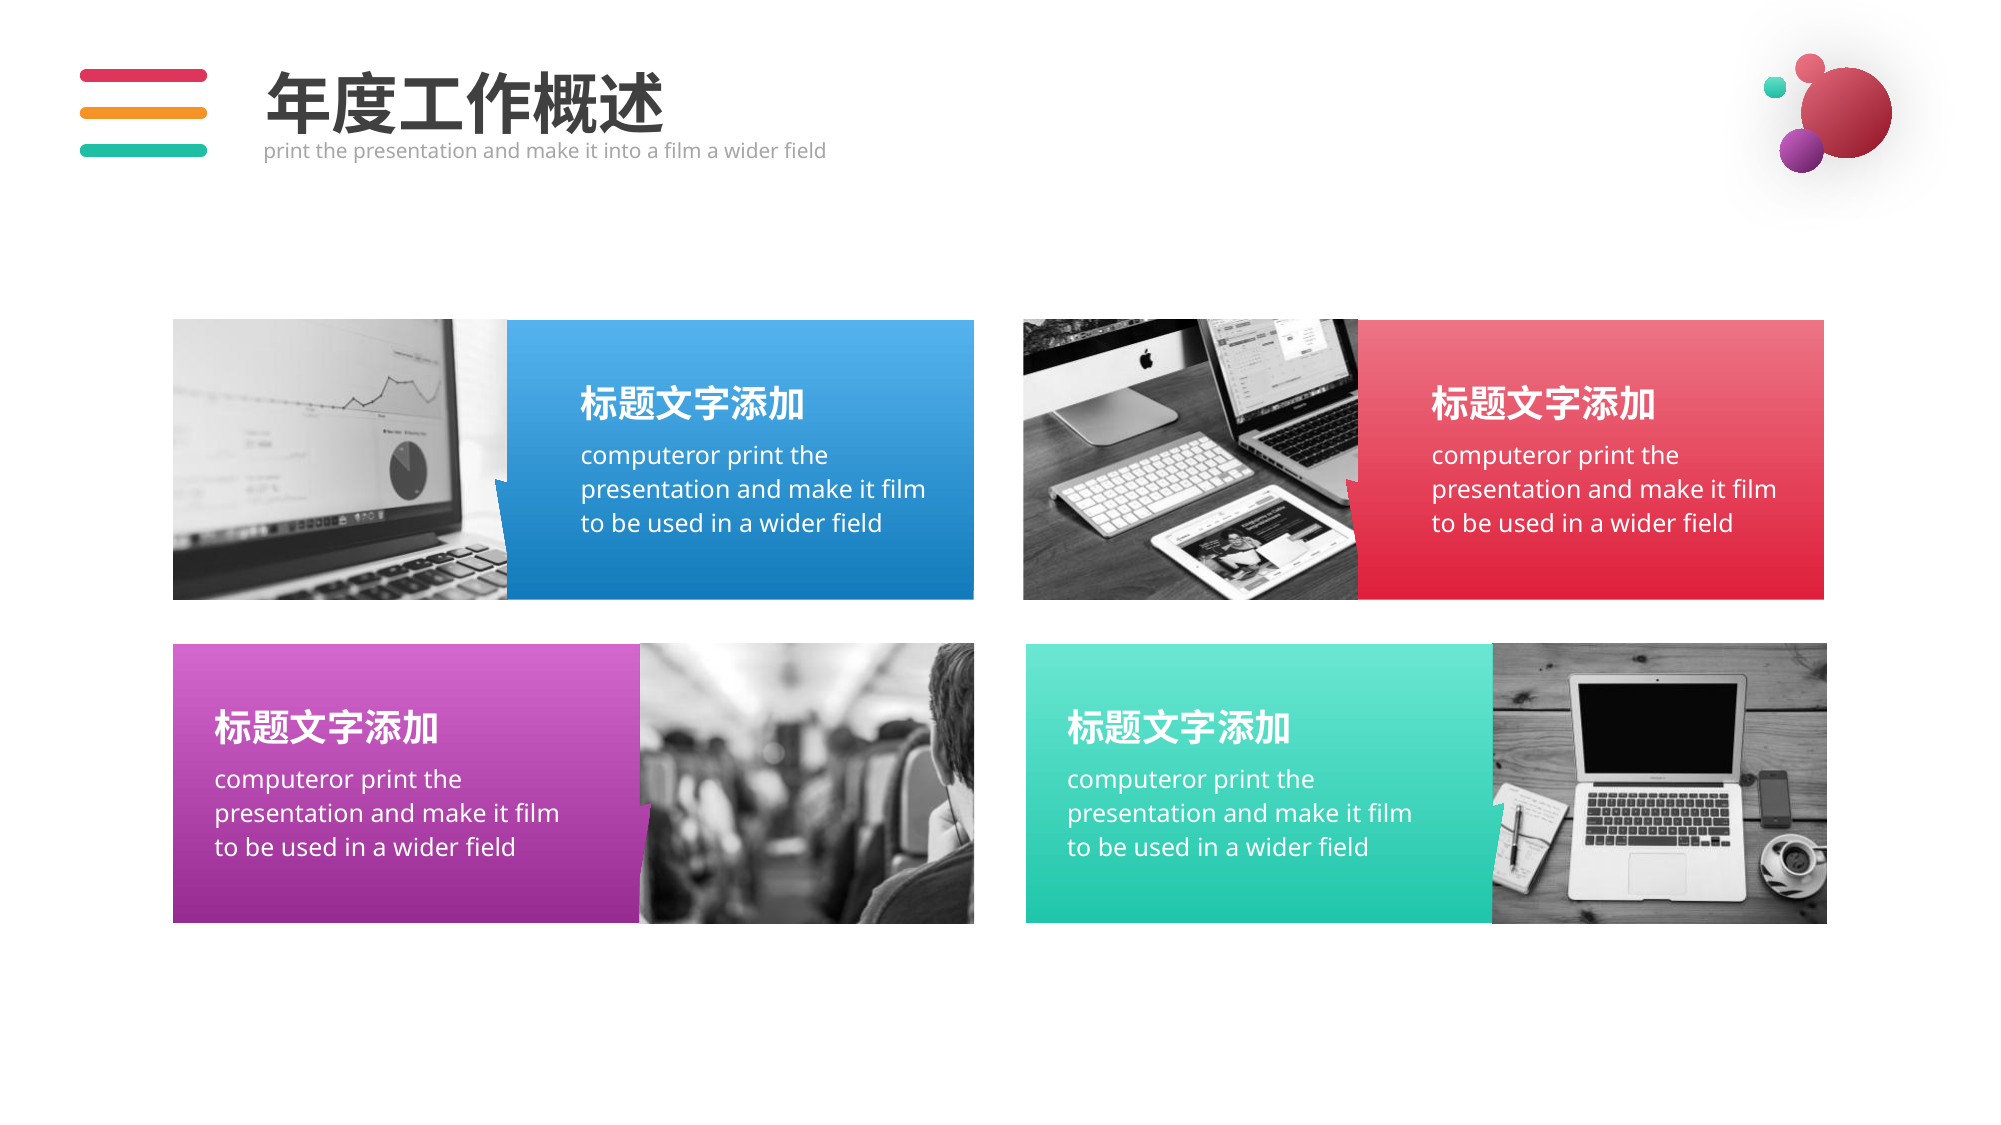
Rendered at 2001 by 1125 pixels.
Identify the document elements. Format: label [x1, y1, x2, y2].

text_box [86, 75, 201, 151]
text_box [173, 319, 974, 600]
text_box [173, 643, 975, 924]
text_box [1764, 53, 1892, 173]
text_box [1023, 319, 1825, 600]
text_box [248, 54, 899, 171]
text_box [1025, 643, 1827, 924]
